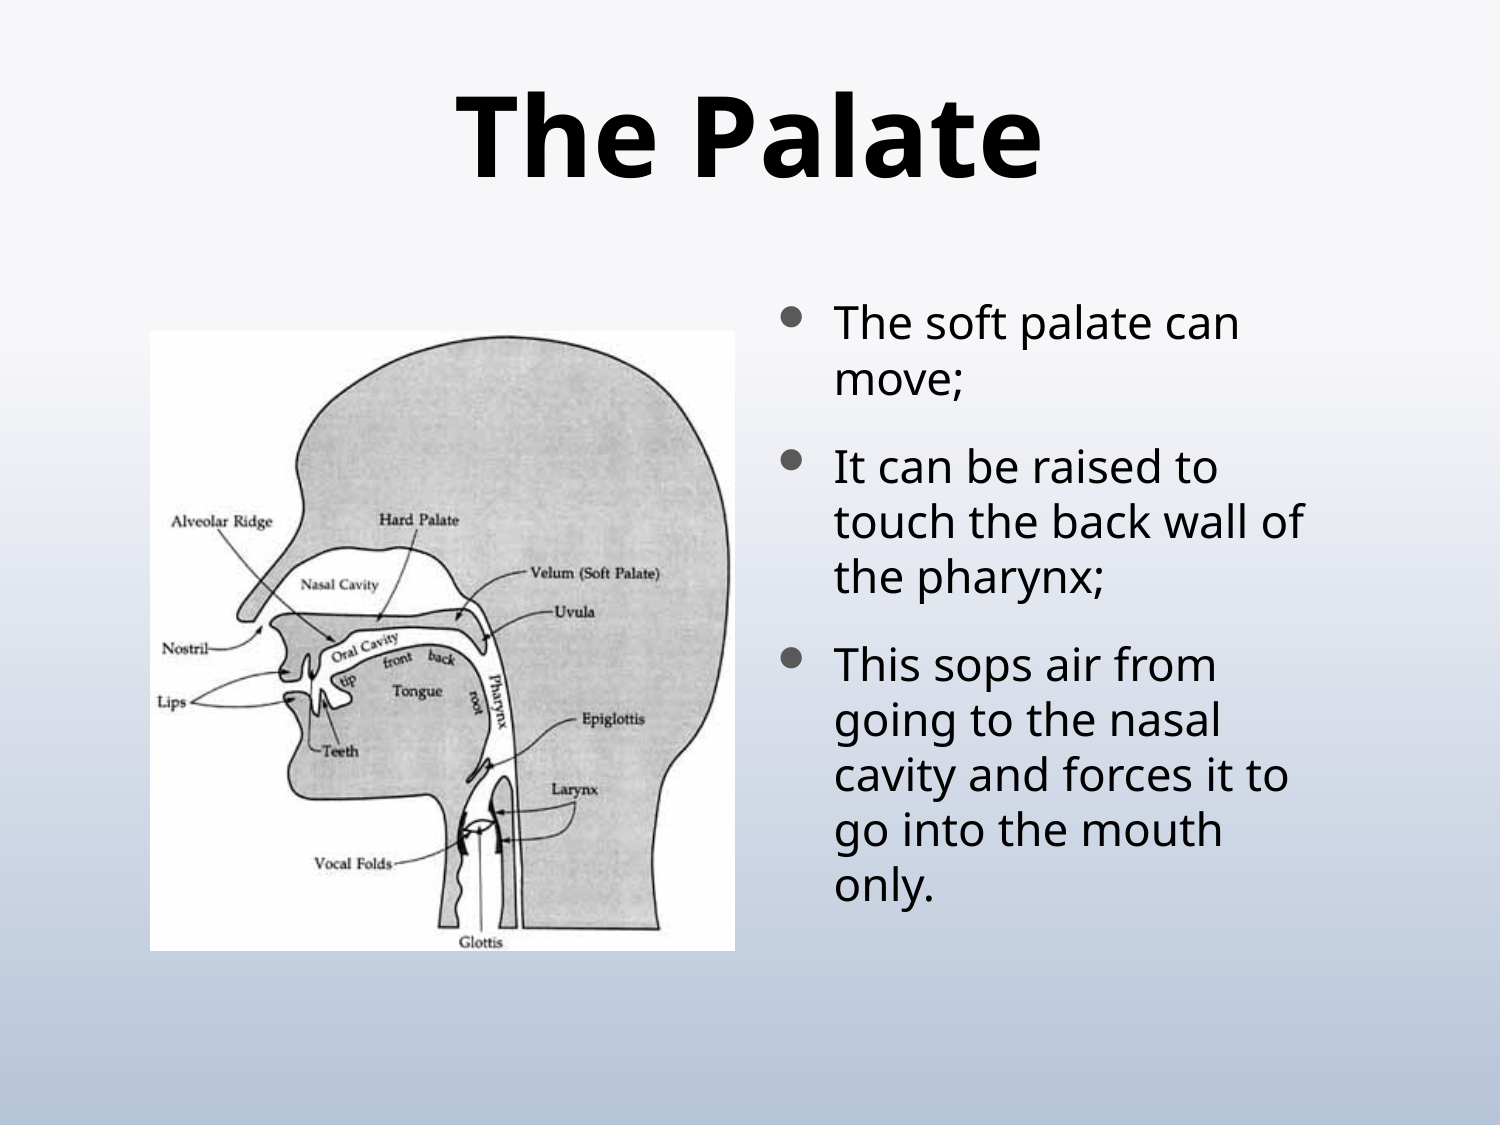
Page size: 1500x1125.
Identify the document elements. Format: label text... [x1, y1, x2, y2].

title The Palate [150, 37, 1350, 245]
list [148, 284, 737, 997]
list The soft palate can move; It can be raised to touch the back wall of the pharynx; This sops air from going to the nasal cavity and forces it to go into the mouth only. [762, 286, 1348, 995]
